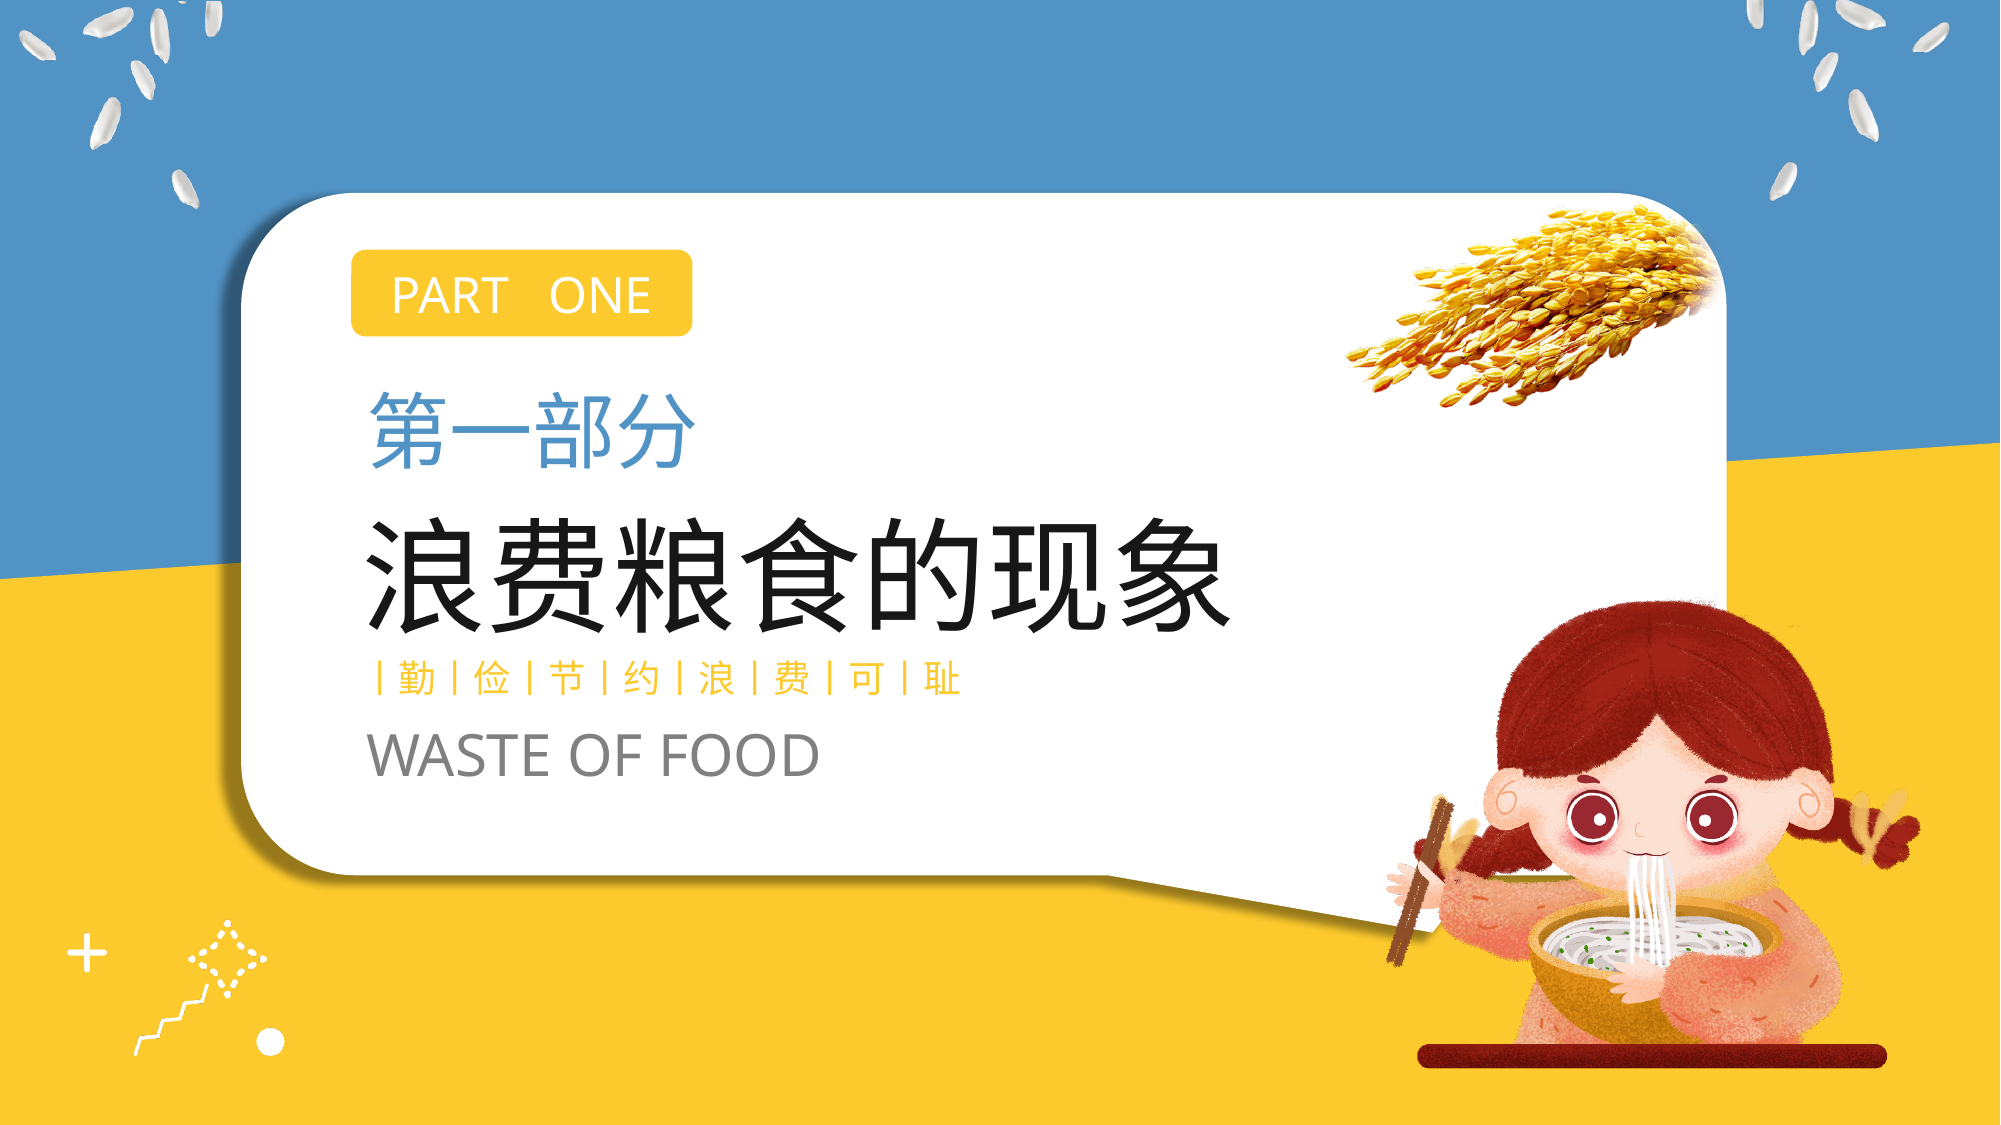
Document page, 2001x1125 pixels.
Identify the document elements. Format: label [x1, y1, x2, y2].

picture [18, 894, 290, 1066]
picture [1291, 0, 2001, 448]
picture [0, 0, 352, 234]
text_box [0, 0, 2000, 1125]
picture [1338, 520, 1997, 1125]
